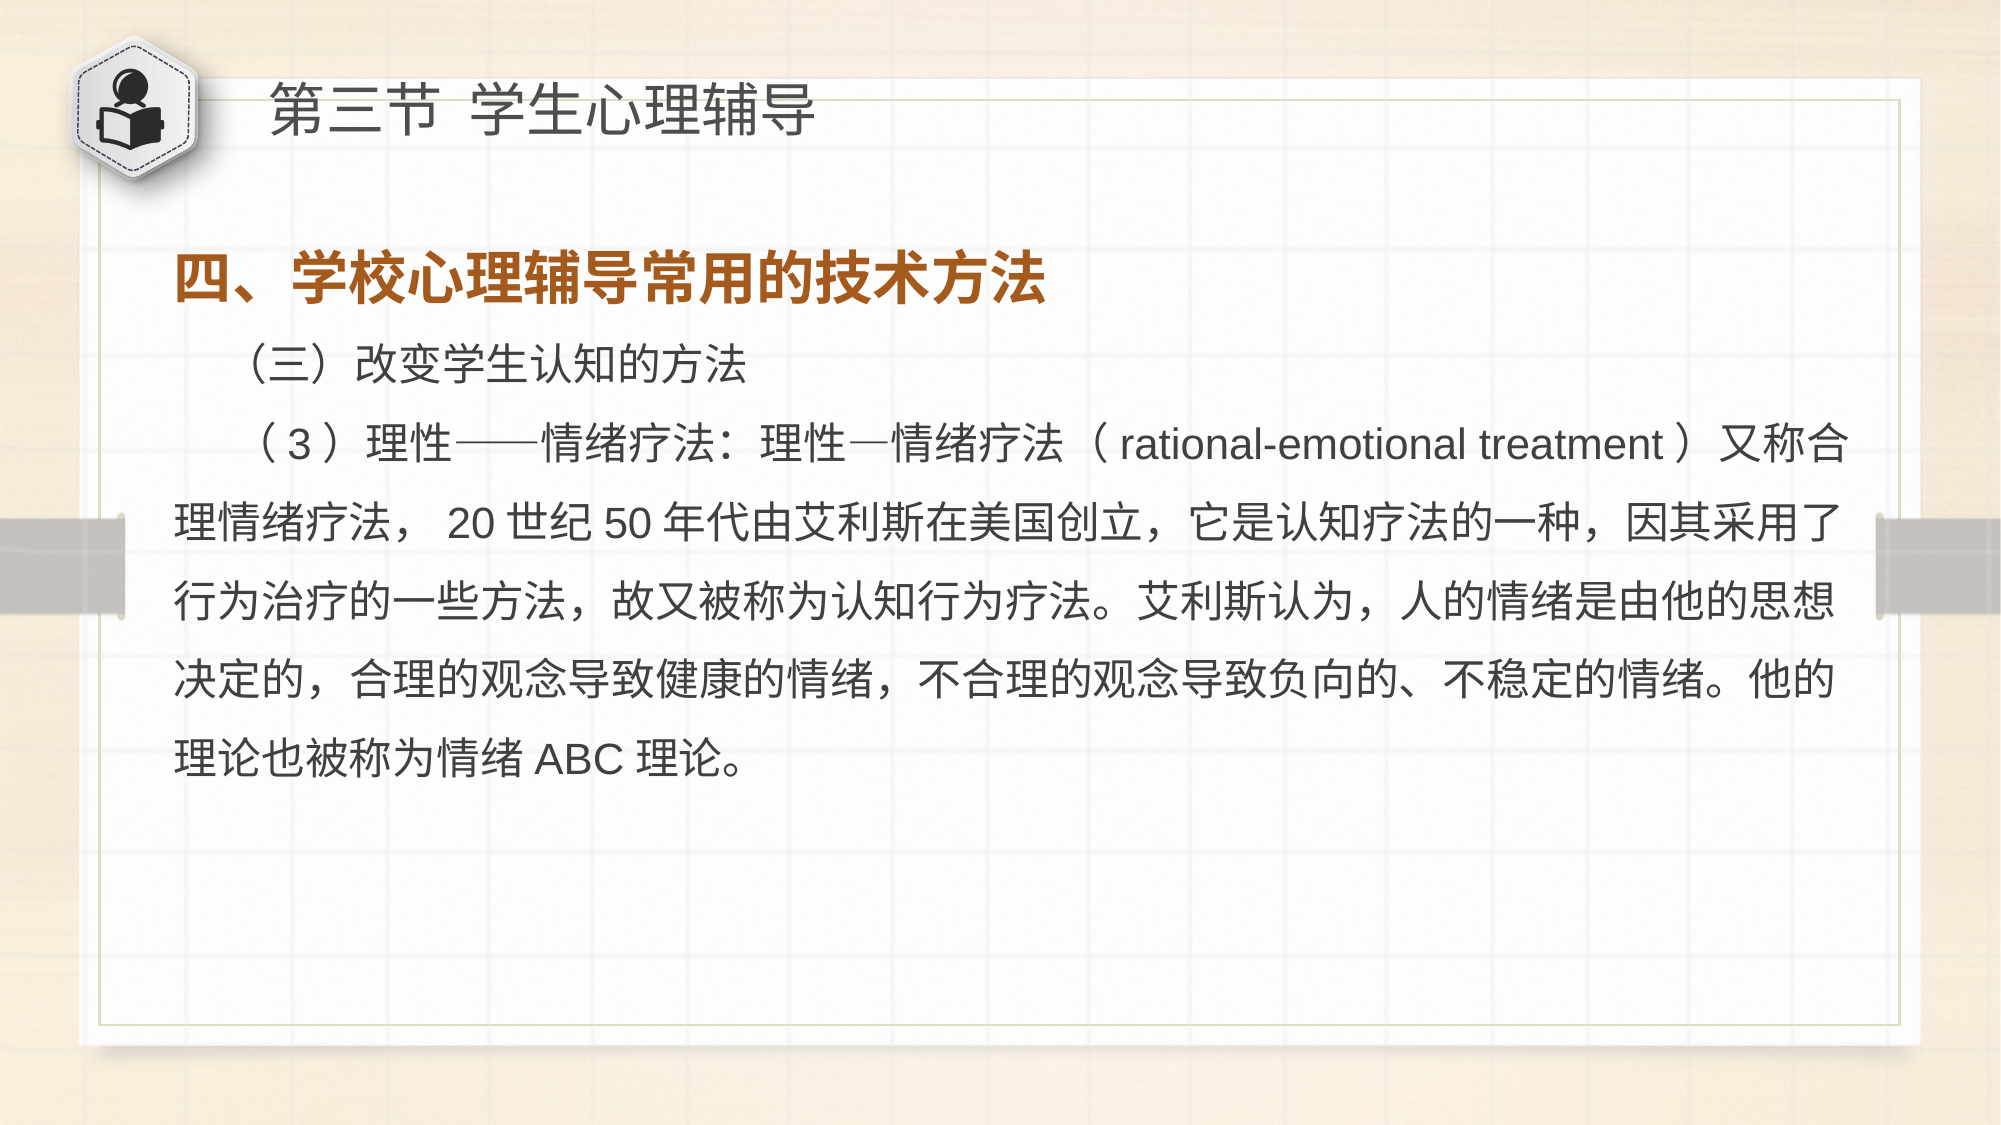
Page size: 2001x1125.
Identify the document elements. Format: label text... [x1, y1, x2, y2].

picture [0, 0, 2001, 1125]
text_box 第三节 学生心理辅导 [253, 65, 1660, 150]
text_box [61, 43, 206, 173]
text_box 四、学校心理辅导常用的技术方法 （三）改变学生认知的方法 （3）理性——情绪疗法：理性—情绪疗法（rational-emotional treatment）又称合理情绪疗法，20世纪50年代由艾利斯在美国创立，它是认知疗法的一种，因其采用了行为治疗的一些方法，故又被称为认知行为疗法。艾利斯认为，人的情绪是由他的思想决定的，合理的观念导致健康的情绪，不合理的观念导致负向的、不稳定的情绪。他的理论也被称为情绪ABC理论。 [159, 198, 1879, 791]
